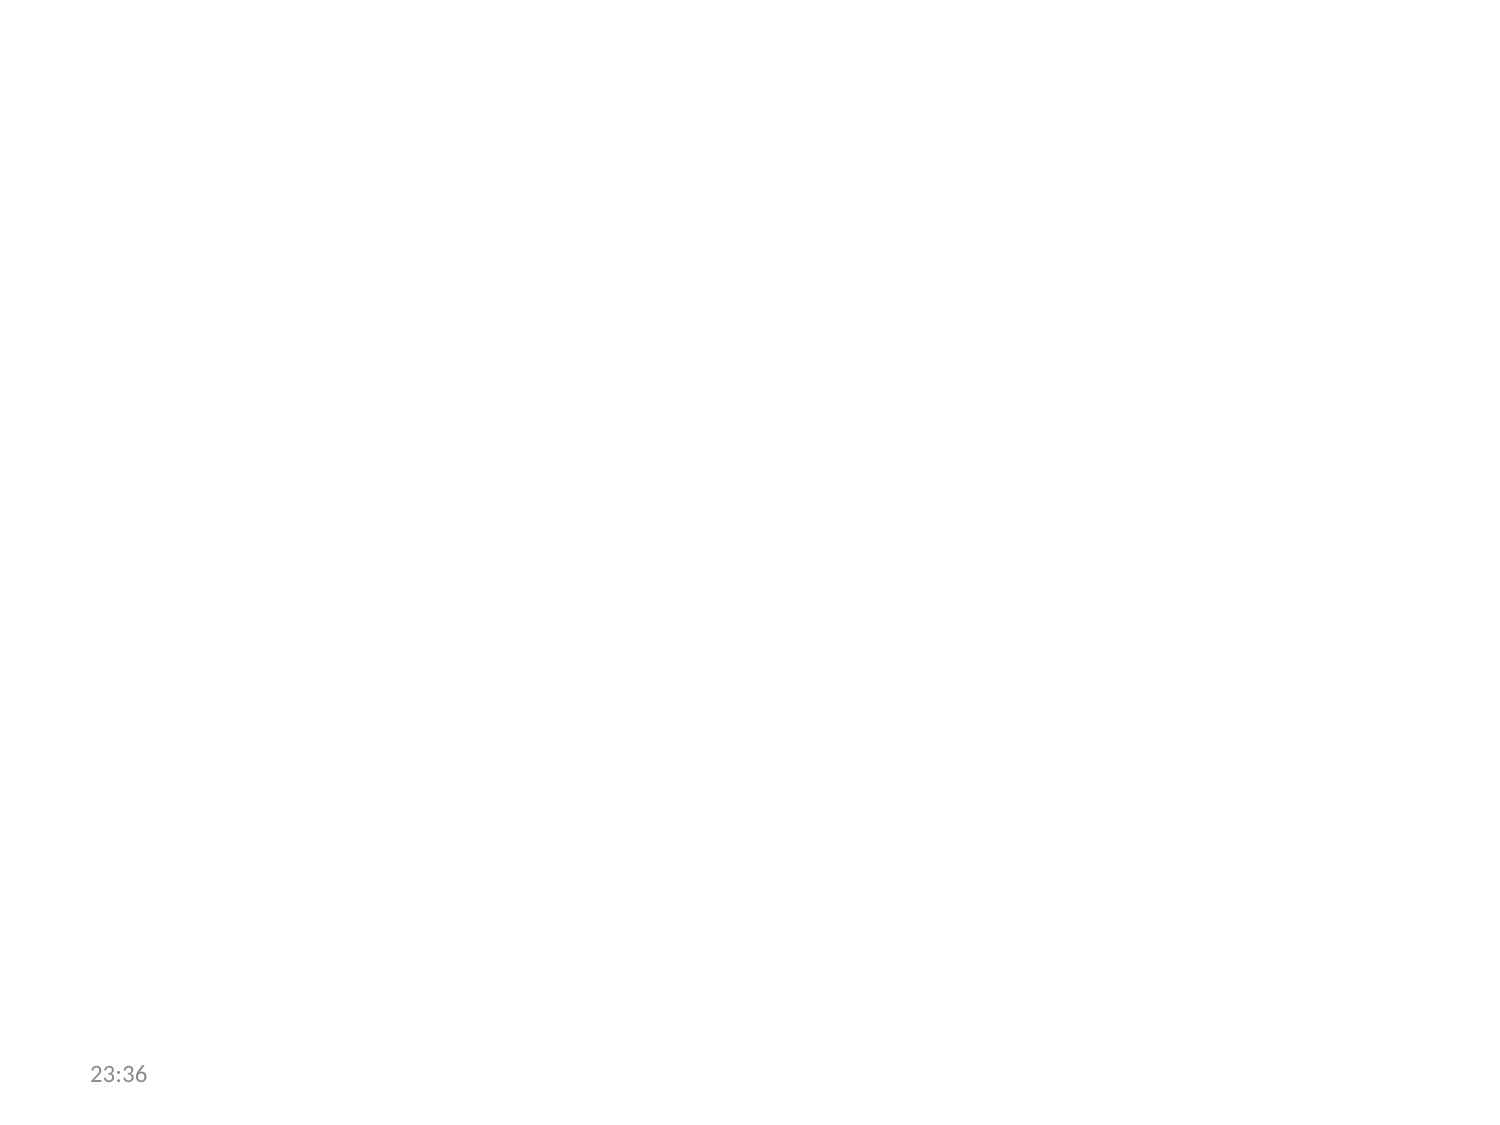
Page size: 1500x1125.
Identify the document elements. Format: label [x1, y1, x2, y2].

slide_number [75, 1042, 425, 1103]
